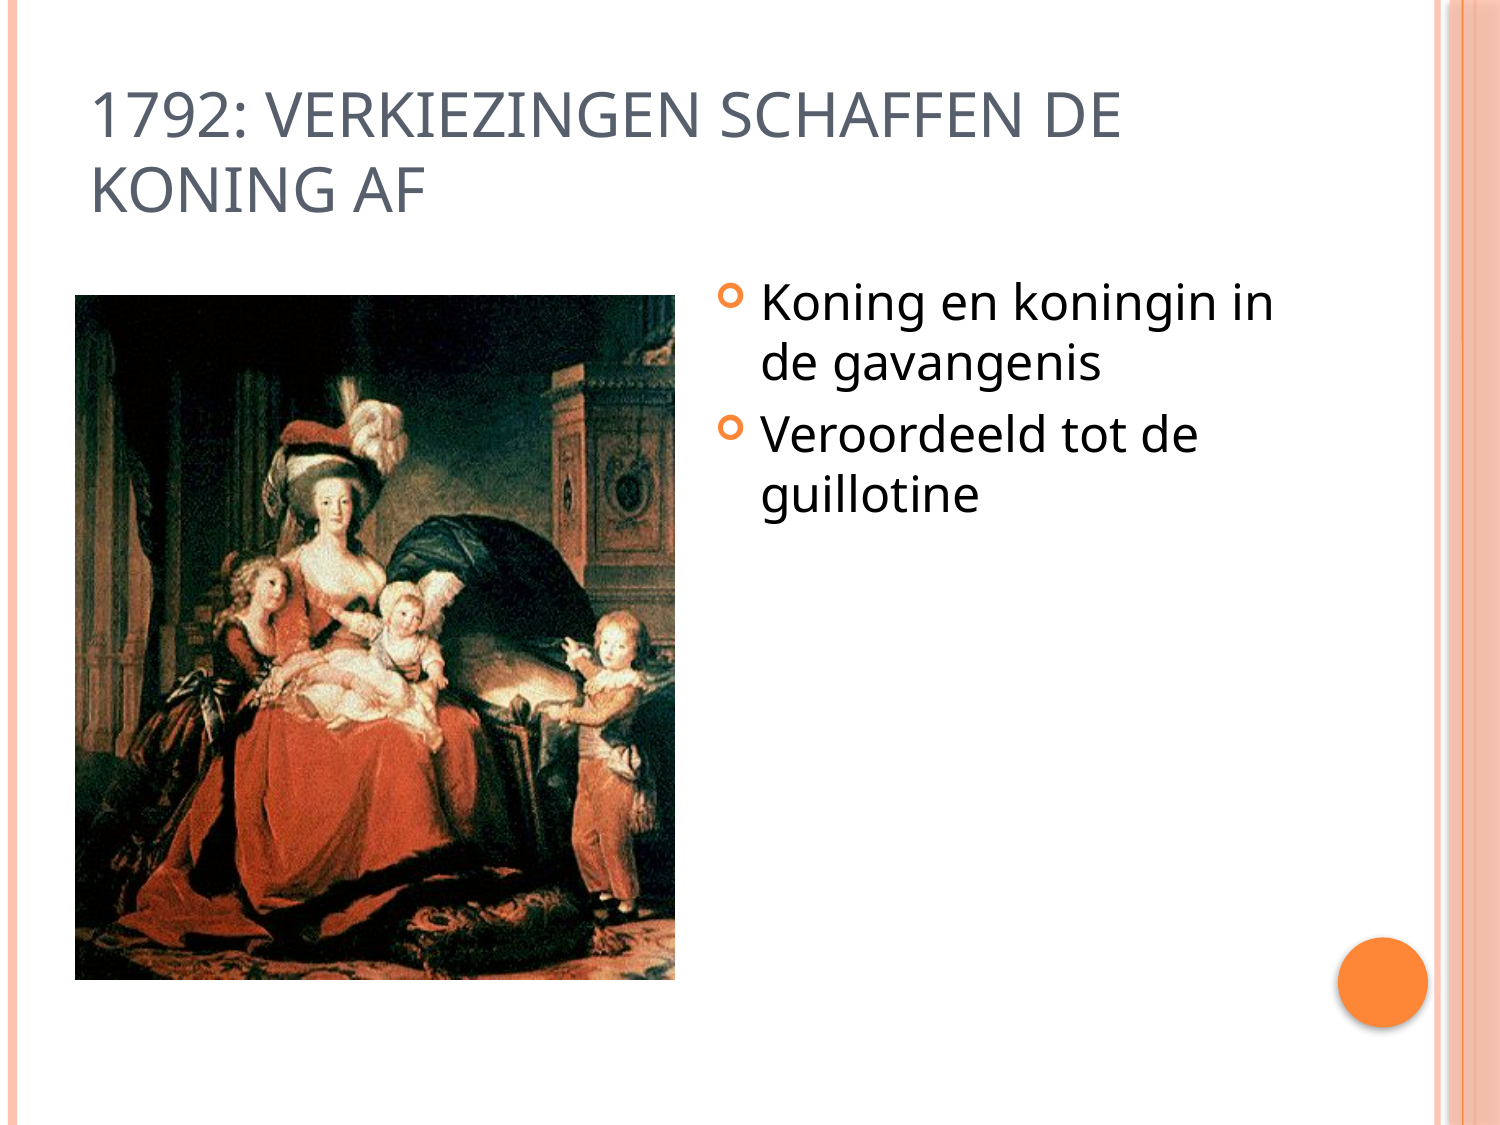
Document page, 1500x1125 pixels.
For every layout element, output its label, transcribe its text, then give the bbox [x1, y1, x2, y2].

title 1792: Verkiezingen schaffen de koning af [75, 45, 1300, 233]
list Koning en koningin in de gavangenis Veroordeeld tot de guillotine [700, 262, 1301, 1013]
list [74, 294, 676, 981]
